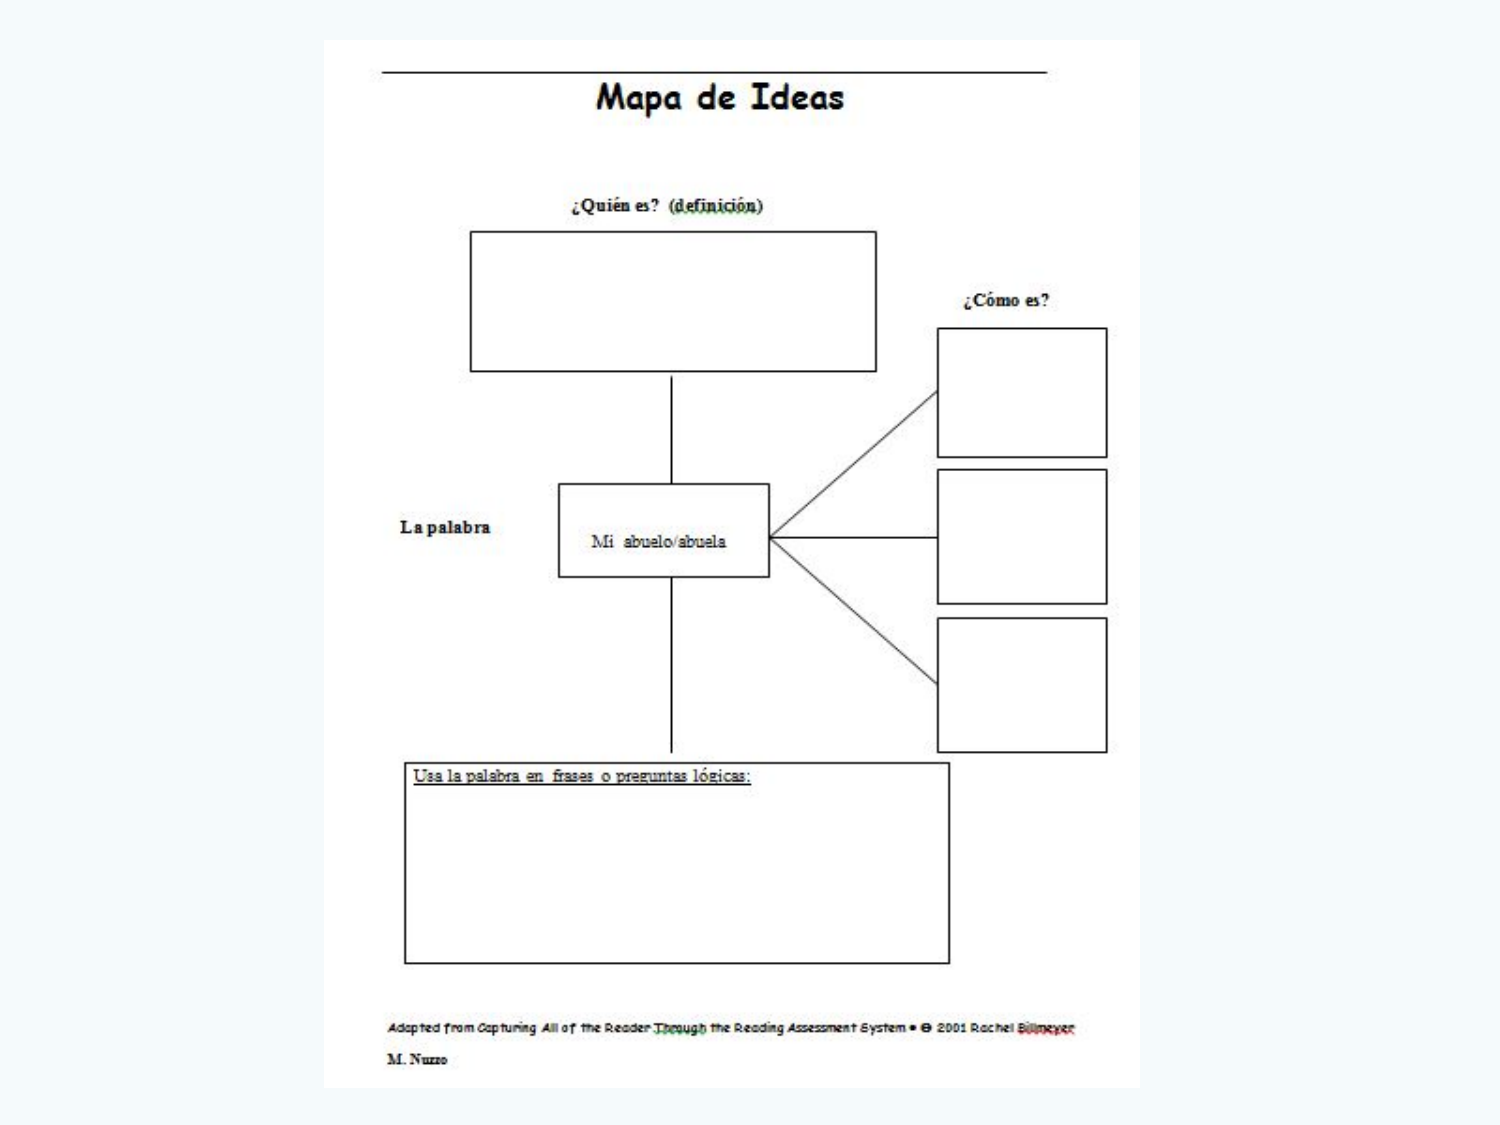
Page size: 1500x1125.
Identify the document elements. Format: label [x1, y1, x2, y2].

picture [324, 40, 1140, 1088]
